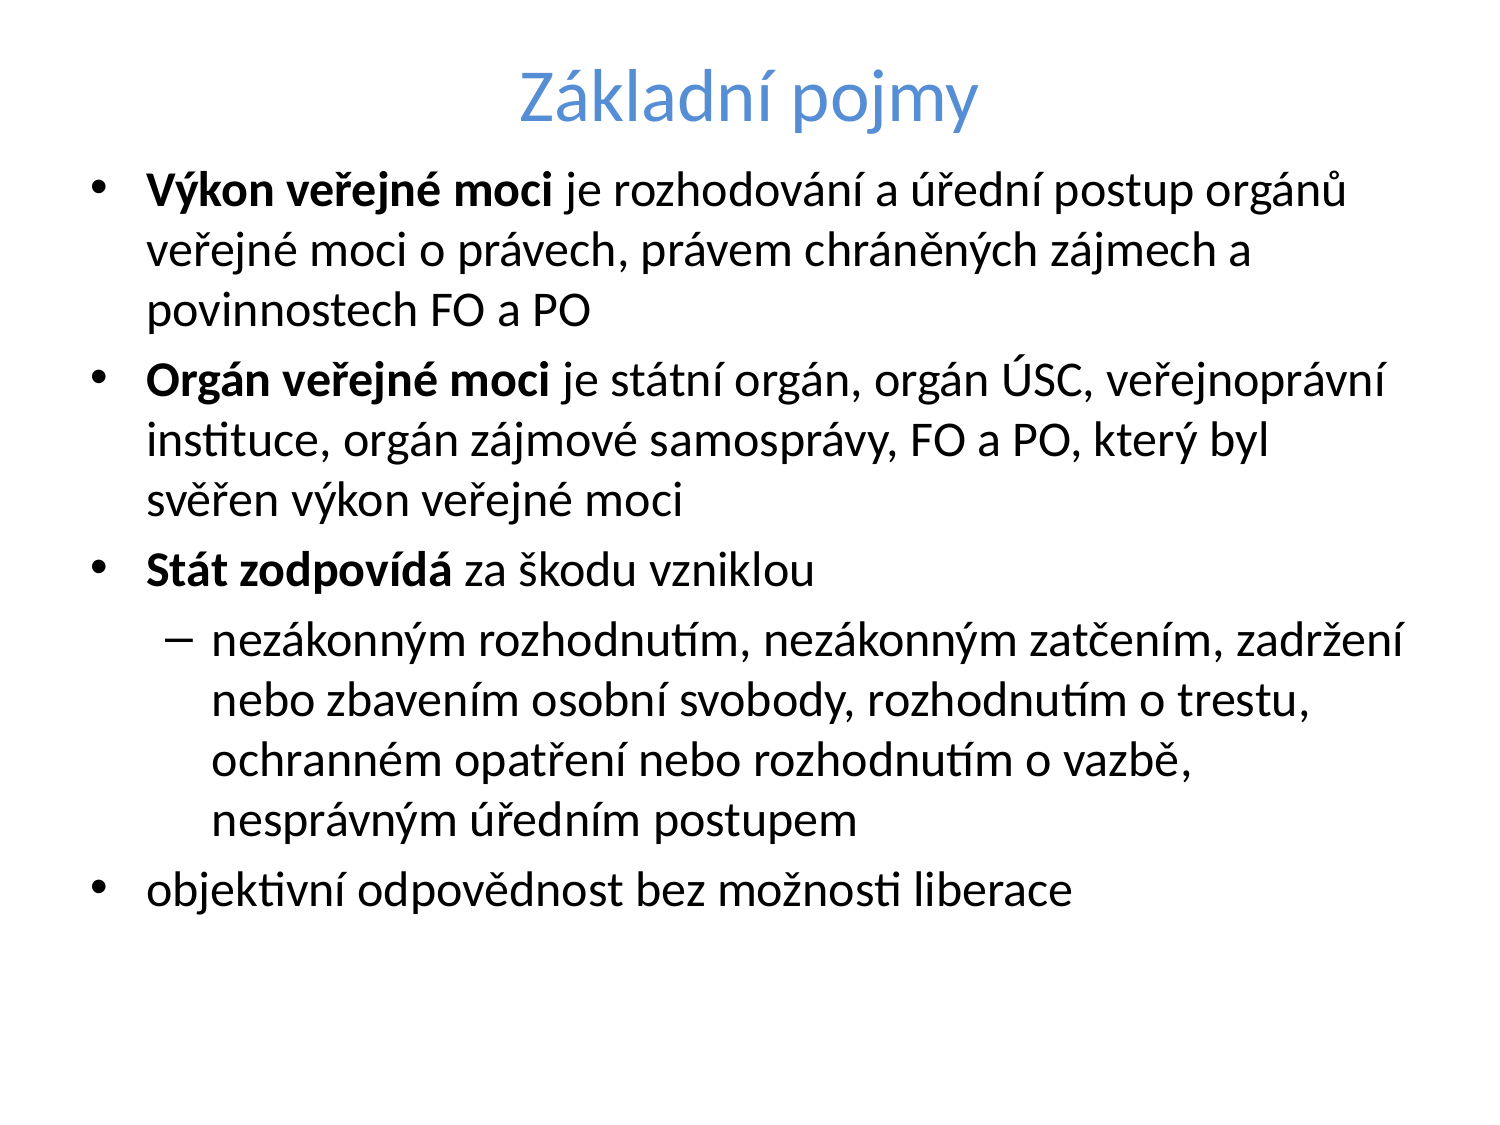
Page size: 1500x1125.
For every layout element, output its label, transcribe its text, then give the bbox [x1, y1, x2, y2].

list Výkon veřejné moci je rozhodování a úřední postup orgánů veřejné moci o právech, právem chráněných zájmech a povinnostech FO a PO Orgán veřejné moci je státní orgán, orgán ÚSC, veřejnoprávní instituce, orgán zájmové samosprávy, FO a PO, který byl svěřen výkon veřejné moci Stát zodpovídá za škodu vzniklou nezákonným rozhodnutím, nezákonným zatčením, zadržení nebo zbavením osobní svobody, rozhodnutím o trestu, ochranném opatření nebo rozhodnutím o vazbě, nesprávným úředním postupem objektivní odpovědnost bez možnosti liberace [75, 149, 1425, 1005]
title Základní pojmy [75, 45, 1425, 138]
